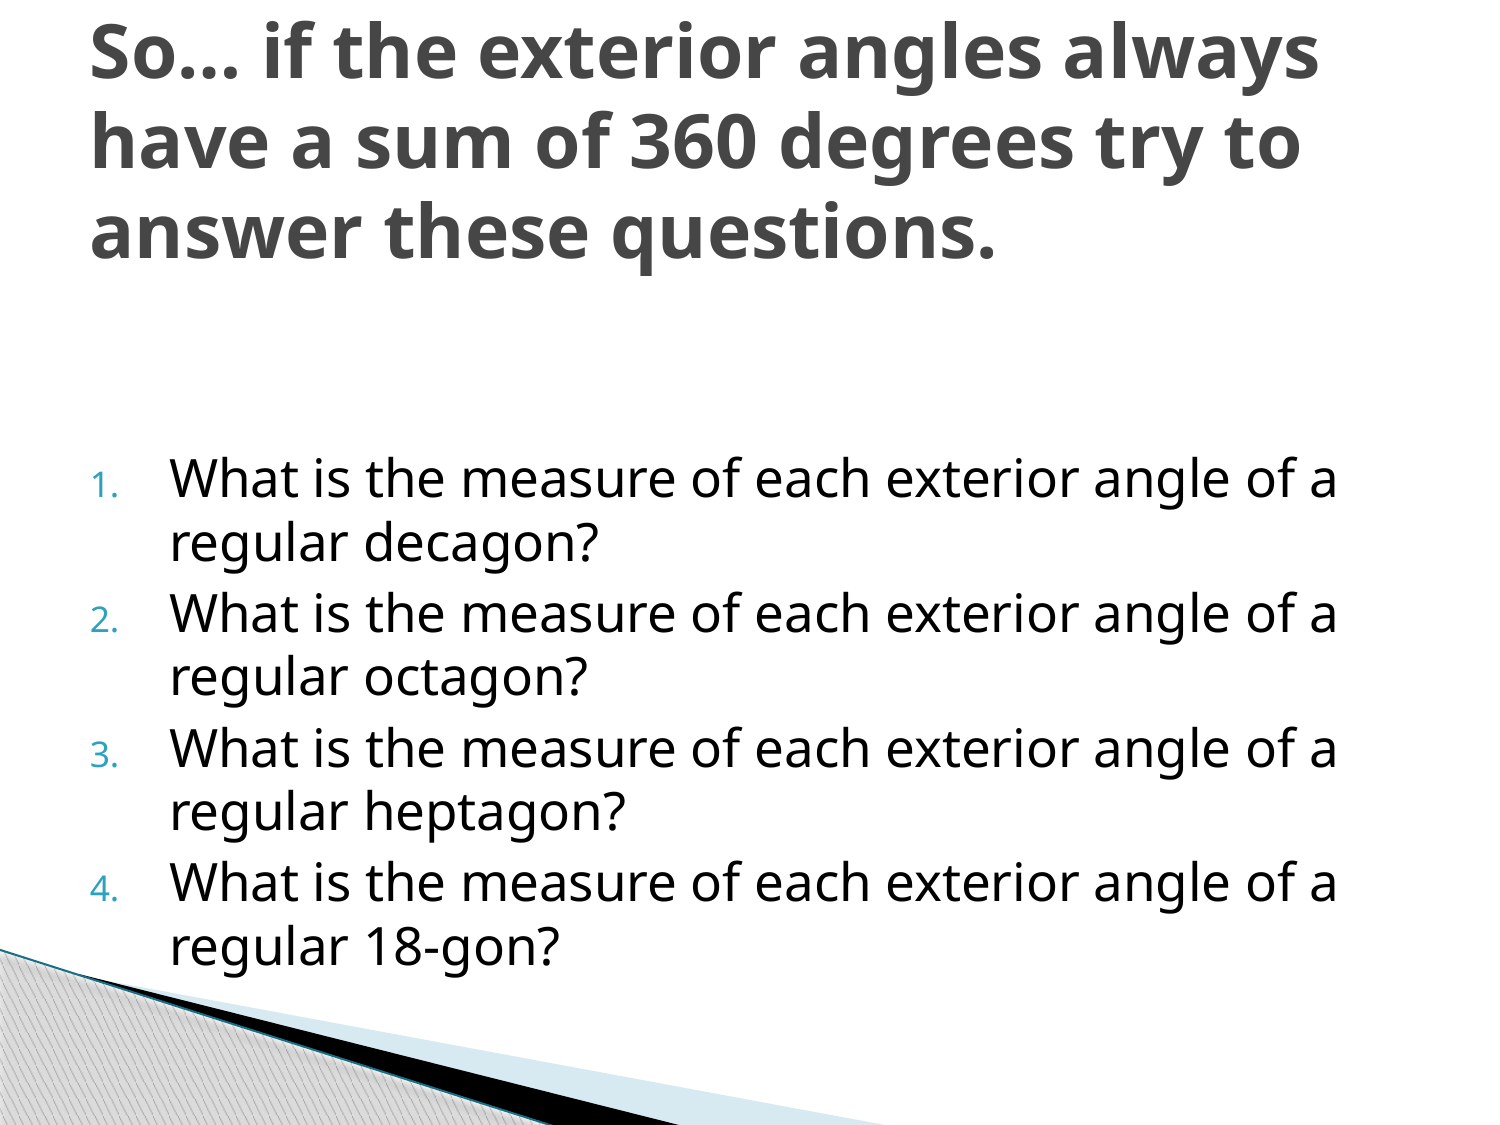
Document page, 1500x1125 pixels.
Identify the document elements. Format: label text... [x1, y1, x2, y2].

list What is the measure of each exterior angle of a regular decagon? What is the measure of each exterior angle of a regular octagon? What is the measure of each exterior angle of a regular heptagon? What is the measure of each exterior angle of a regular 18-gon? [75, 437, 1425, 986]
title So… if the exterior angles always have a sum of 360 degrees try to answer these questions. [75, 45, 1425, 233]
